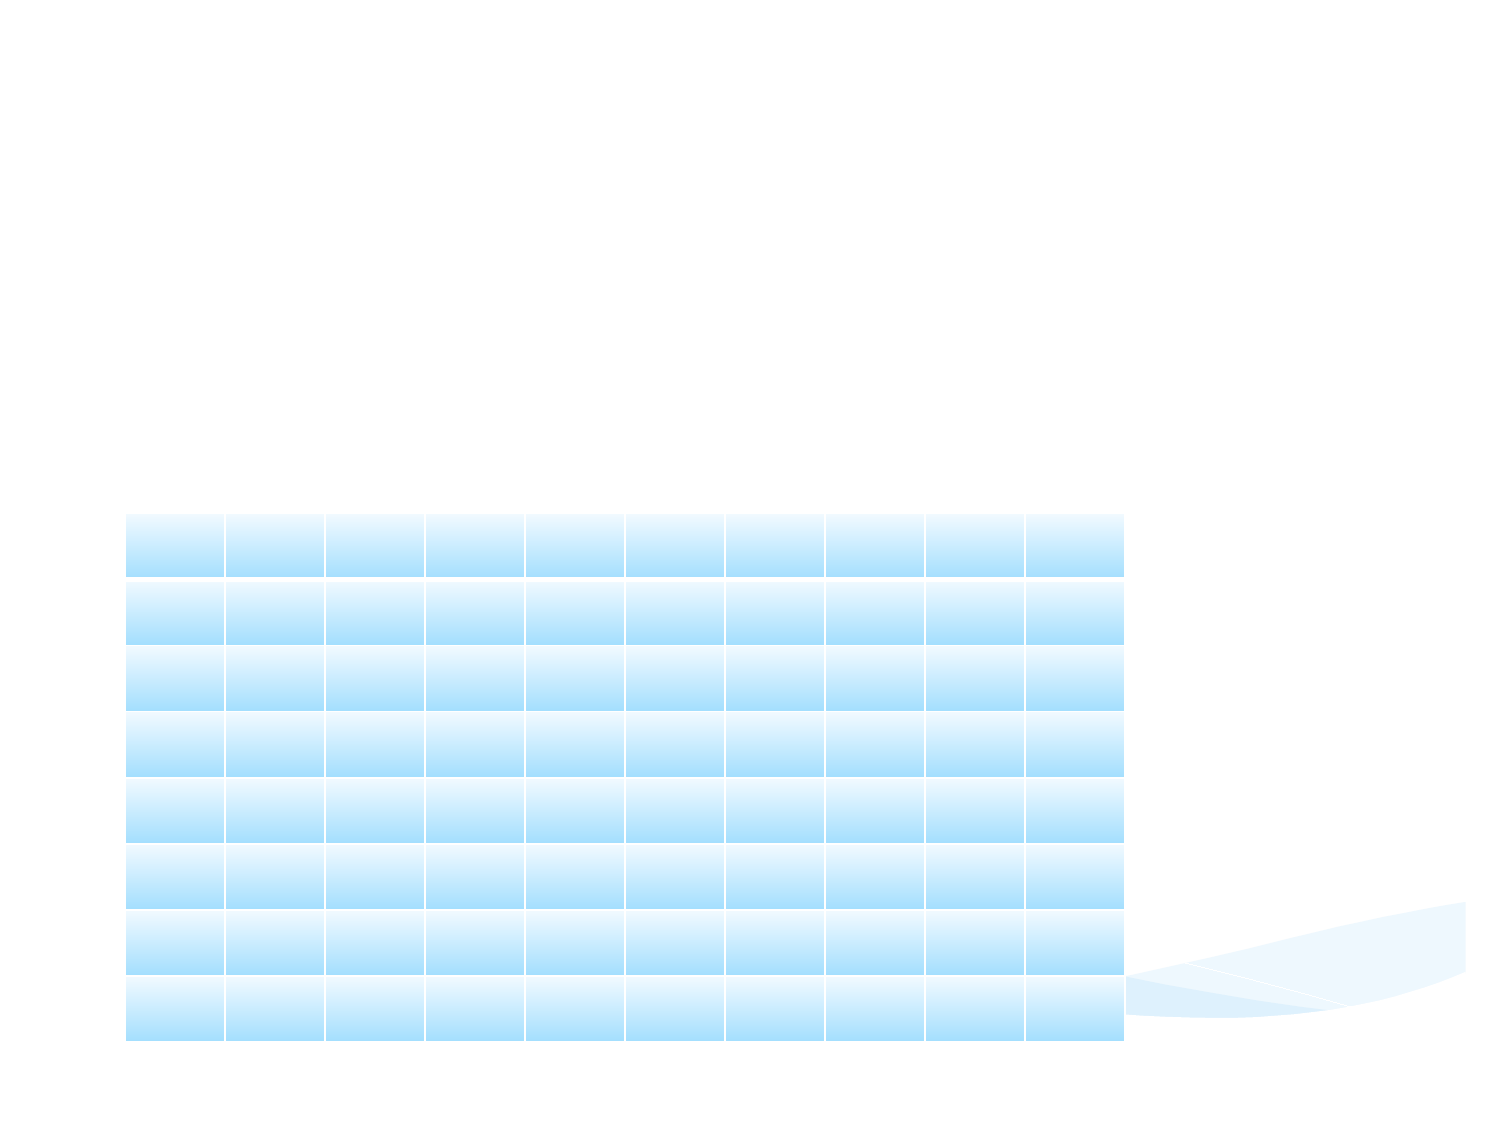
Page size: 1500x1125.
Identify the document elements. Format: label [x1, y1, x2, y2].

table_cell [826, 845, 924, 909]
table_cell [826, 712, 924, 777]
table_cell [426, 977, 524, 1041]
table_cell [826, 779, 924, 843]
table_cell [526, 646, 624, 711]
table_cell [926, 779, 1024, 843]
table_cell [526, 779, 624, 843]
table_cell [226, 646, 324, 711]
table_cell [226, 911, 324, 975]
table_cell [1026, 712, 1124, 777]
table_cell [926, 911, 1024, 975]
table_cell [626, 845, 724, 909]
table_cell [126, 712, 224, 777]
table_cell [226, 977, 324, 1041]
table_cell [726, 712, 824, 777]
table_cell [326, 779, 424, 843]
table_cell [426, 911, 524, 975]
table_cell [626, 977, 724, 1041]
table_cell [526, 712, 624, 777]
table_cell [426, 845, 524, 909]
table_header [226, 514, 324, 577]
table_cell [226, 712, 324, 777]
table_cell [126, 646, 224, 711]
table_cell [626, 646, 724, 711]
table_cell [726, 845, 824, 909]
table_cell [726, 582, 824, 645]
table_cell [126, 977, 224, 1041]
table_cell [326, 646, 424, 711]
table_header [1026, 514, 1124, 577]
table_cell [426, 646, 524, 711]
table_cell [326, 845, 424, 909]
table_cell [926, 582, 1024, 645]
table_header [326, 514, 424, 577]
table_header [926, 514, 1024, 577]
table_cell [926, 712, 1024, 777]
table_cell [726, 977, 824, 1041]
table_cell [326, 911, 424, 975]
table_cell [126, 845, 224, 909]
table_cell [826, 911, 924, 975]
table_cell [1026, 845, 1124, 909]
table_cell [626, 911, 724, 975]
table_header [726, 514, 824, 577]
table_cell [626, 712, 724, 777]
table_cell [926, 845, 1024, 909]
table_cell [1026, 582, 1124, 645]
table_cell [626, 779, 724, 843]
table_header [426, 514, 524, 577]
table_cell [226, 845, 324, 909]
table_cell [226, 582, 324, 645]
table_cell [426, 779, 524, 843]
table_cell [726, 646, 824, 711]
table_cell [426, 582, 524, 645]
table_cell [326, 582, 424, 645]
table_cell [126, 911, 224, 975]
table_cell [126, 582, 224, 645]
table_cell [326, 712, 424, 777]
table_cell [326, 977, 424, 1041]
table_cell [626, 582, 724, 645]
table_cell [526, 845, 624, 909]
table_cell [726, 911, 824, 975]
table_cell [726, 779, 824, 843]
table_cell [126, 779, 224, 843]
table_cell [826, 582, 924, 645]
table_header [126, 514, 224, 577]
table_cell [1026, 779, 1124, 843]
table_cell [526, 977, 624, 1041]
table_cell [1026, 977, 1124, 1041]
table_cell [526, 582, 624, 645]
table_header [526, 514, 624, 577]
table_cell [526, 911, 624, 975]
table_cell [826, 646, 924, 711]
table_cell [926, 977, 1024, 1041]
table_header [626, 514, 724, 577]
table_cell [1026, 646, 1124, 711]
table_header [826, 514, 924, 577]
table_cell [1026, 911, 1124, 975]
table_cell [426, 712, 524, 777]
table_cell [826, 977, 924, 1041]
table_cell [226, 779, 324, 843]
table_cell [926, 646, 1024, 711]
